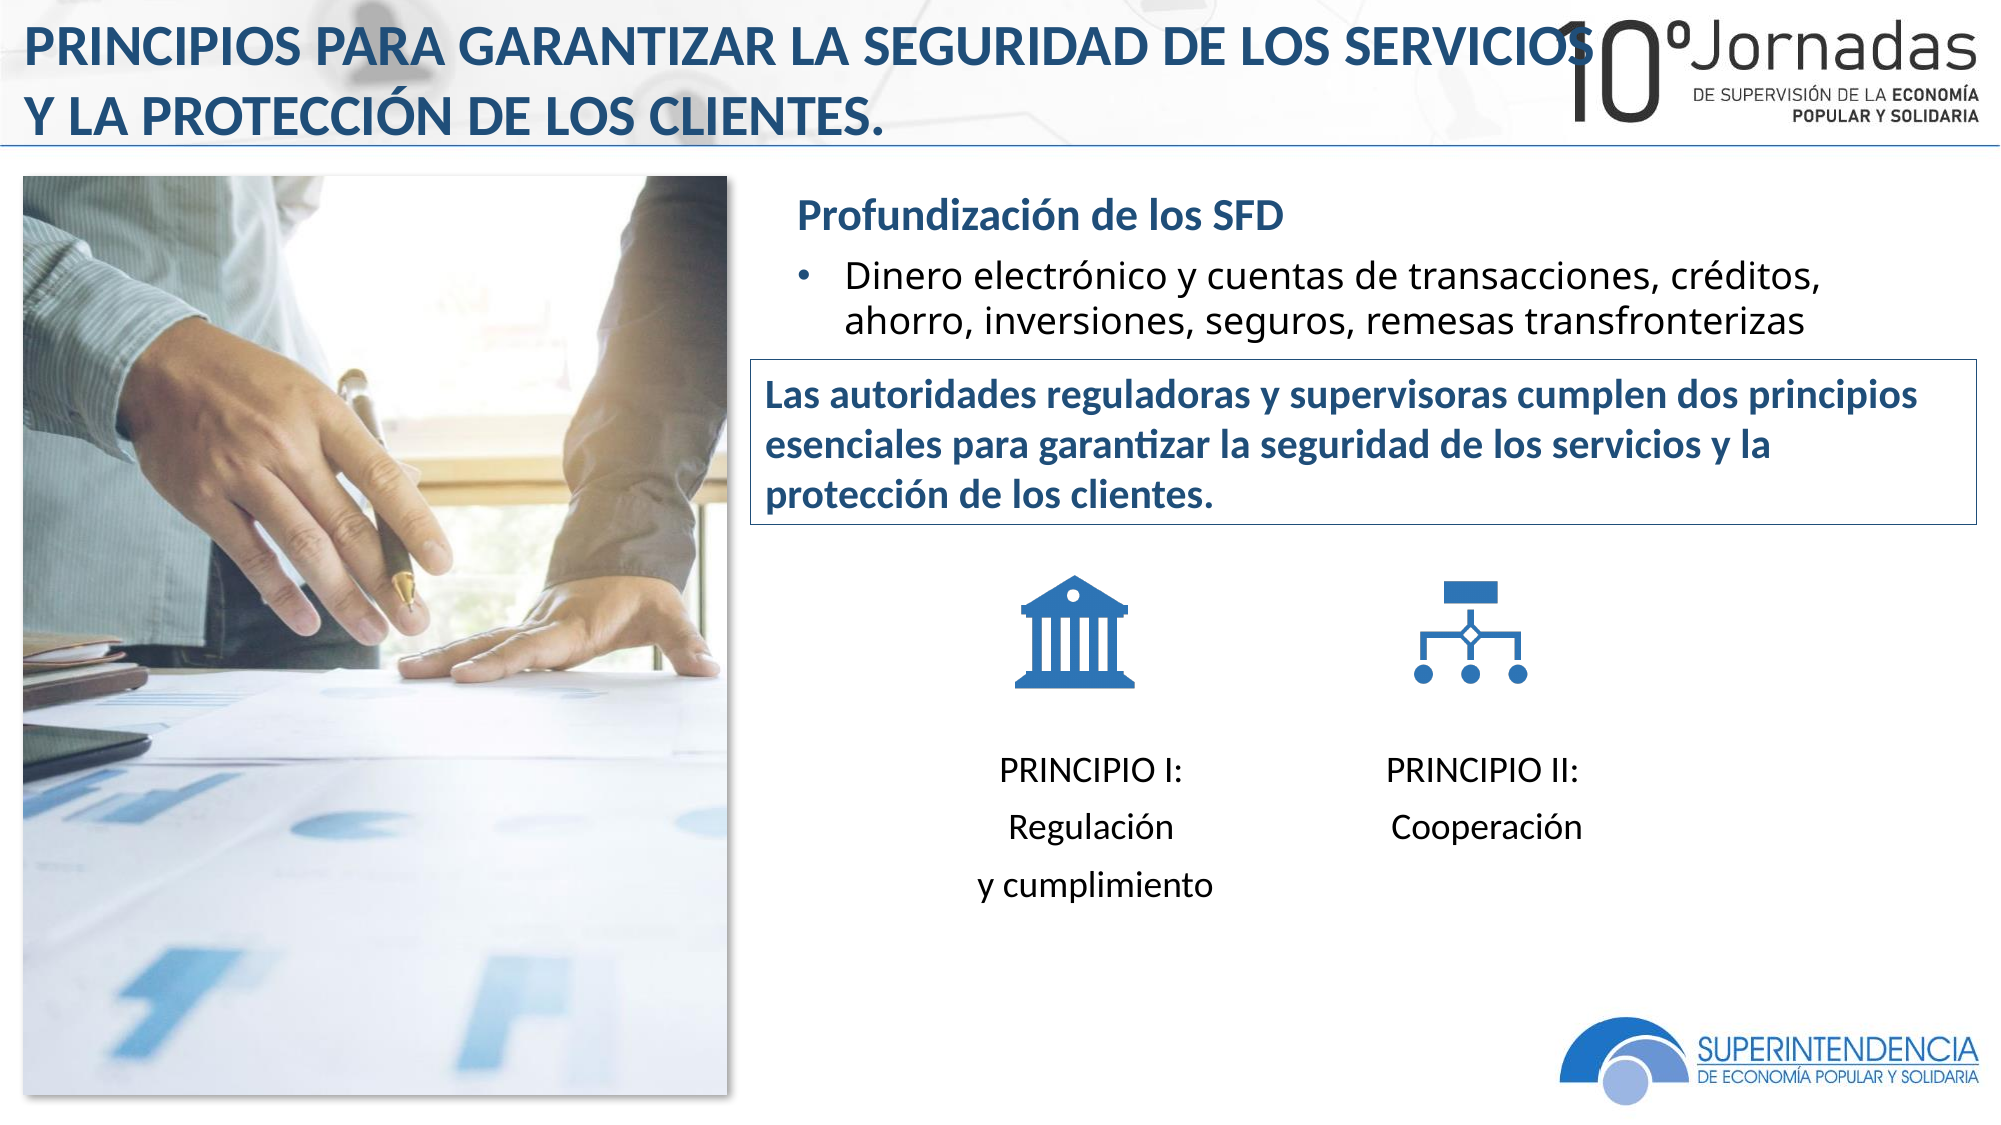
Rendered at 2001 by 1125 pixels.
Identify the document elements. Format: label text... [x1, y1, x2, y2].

text_box PRINCIPIOS PARA GARANTIZAR LA SEGURIDAD DE LOS SERVICIOS Y LA PROTECCIÓN DE LOS CLIENTES. [10, 0, 1625, 225]
text_box PRINCIPIO I: Regulación y cumplimiento [962, 737, 1229, 913]
text_box Profundización de los SFD Dinero electrónico y cuentas de transacciones, créditos, ahorro, inversiones, seguros, remesas transfronterizas [782, 176, 1977, 350]
picture [0, 0, 2001, 1125]
text_box PRINCIPIO II: Cooperación [1371, 737, 1604, 855]
text_box Las autoridades reguladoras y supervisoras cumplen dos principios esenciales para garantizar la seguridad de los servicios y la protección de los clientes. [750, 359, 1977, 525]
